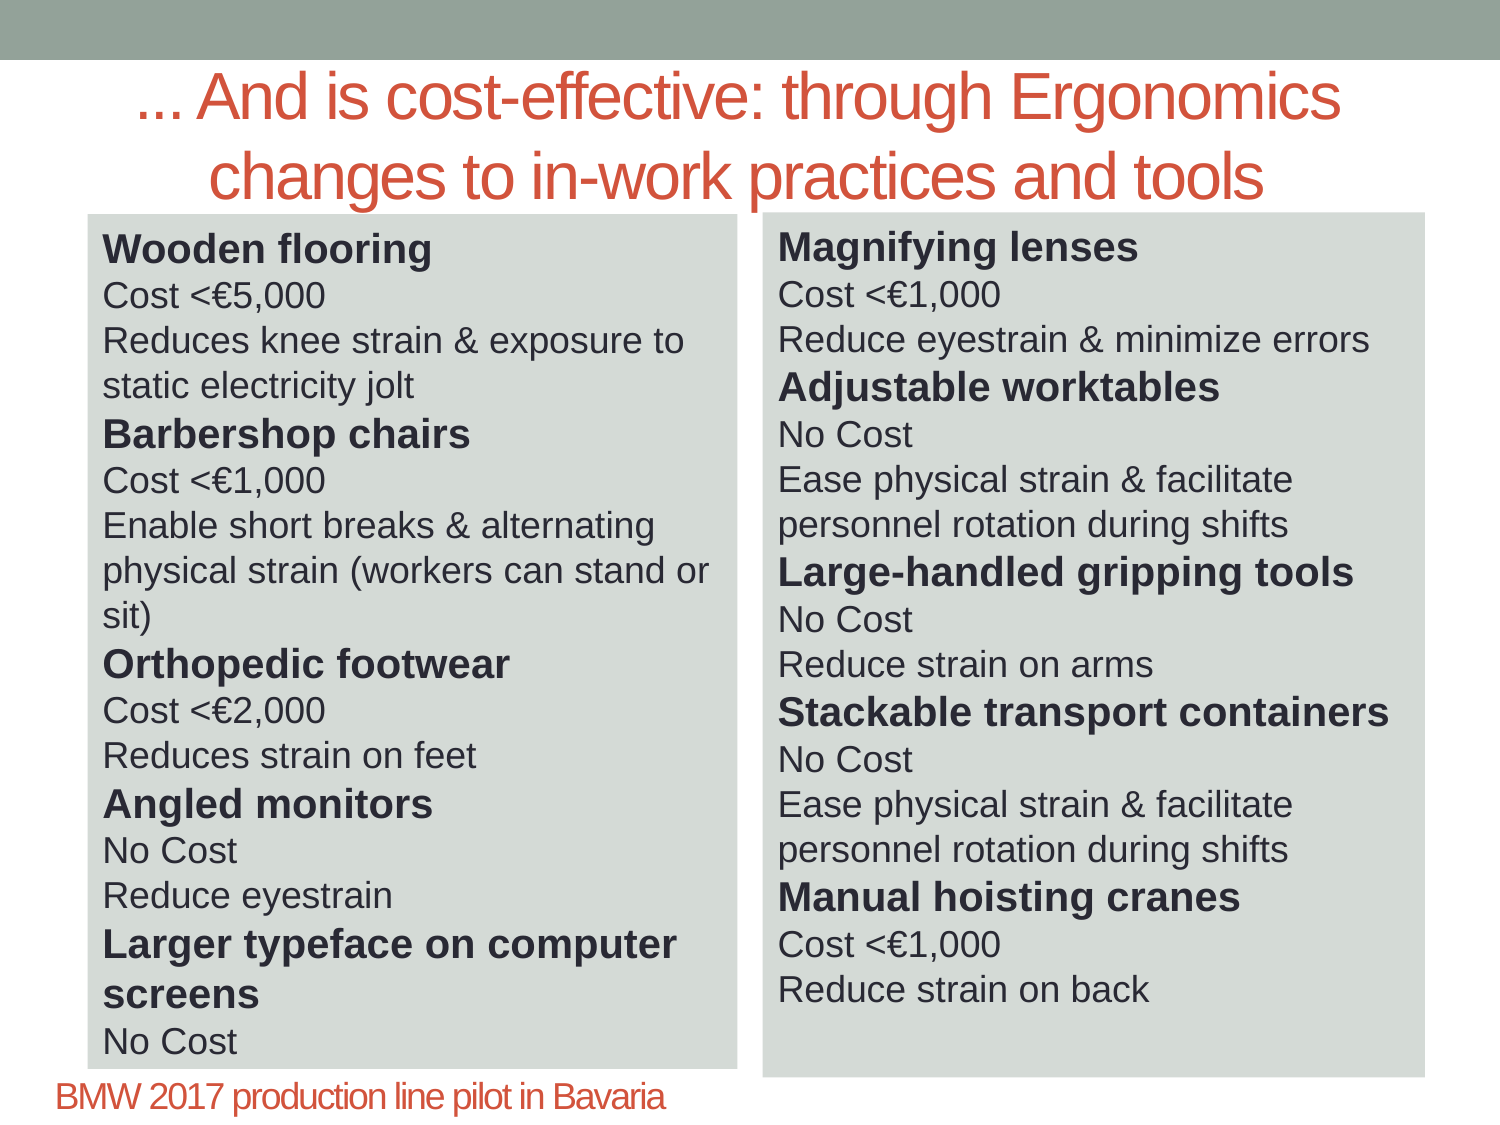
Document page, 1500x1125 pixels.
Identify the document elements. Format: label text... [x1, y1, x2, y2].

list Magnifying lenses Cost <€1,000 Reduce eyestrain & minimize errors Adjustable worktables No Cost Ease physical strain & facilitate personnel rotation during shifts Large-handled gripping tools No Cost Reduce strain on arms Stackable transport containers No Cost Ease physical strain & facilitate personnel rotation during shifts Manual hoisting cranes Cost <€1,000 Reduce strain on back [762, 212, 1425, 1078]
text_box Wooden flooring Cost <€5,000 Reduces knee strain & exposure to static electricity jolt Barbershop chairs Cost <€1,000 Enable short breaks & alternating physical strain (workers can stand or sit) Orthopedic footwear Cost <€2,000 Reduces strain on feet Angled monitors No Cost Reduce eyestrain Larger typeface on computer screens No Cost [87, 214, 738, 1069]
text_box BMW 2017 production line pilot in Bavaria [39, 1064, 682, 1125]
title ... And is cost-effective: through Ergonomics changes to in-work practices and tools [62, 51, 1413, 215]
